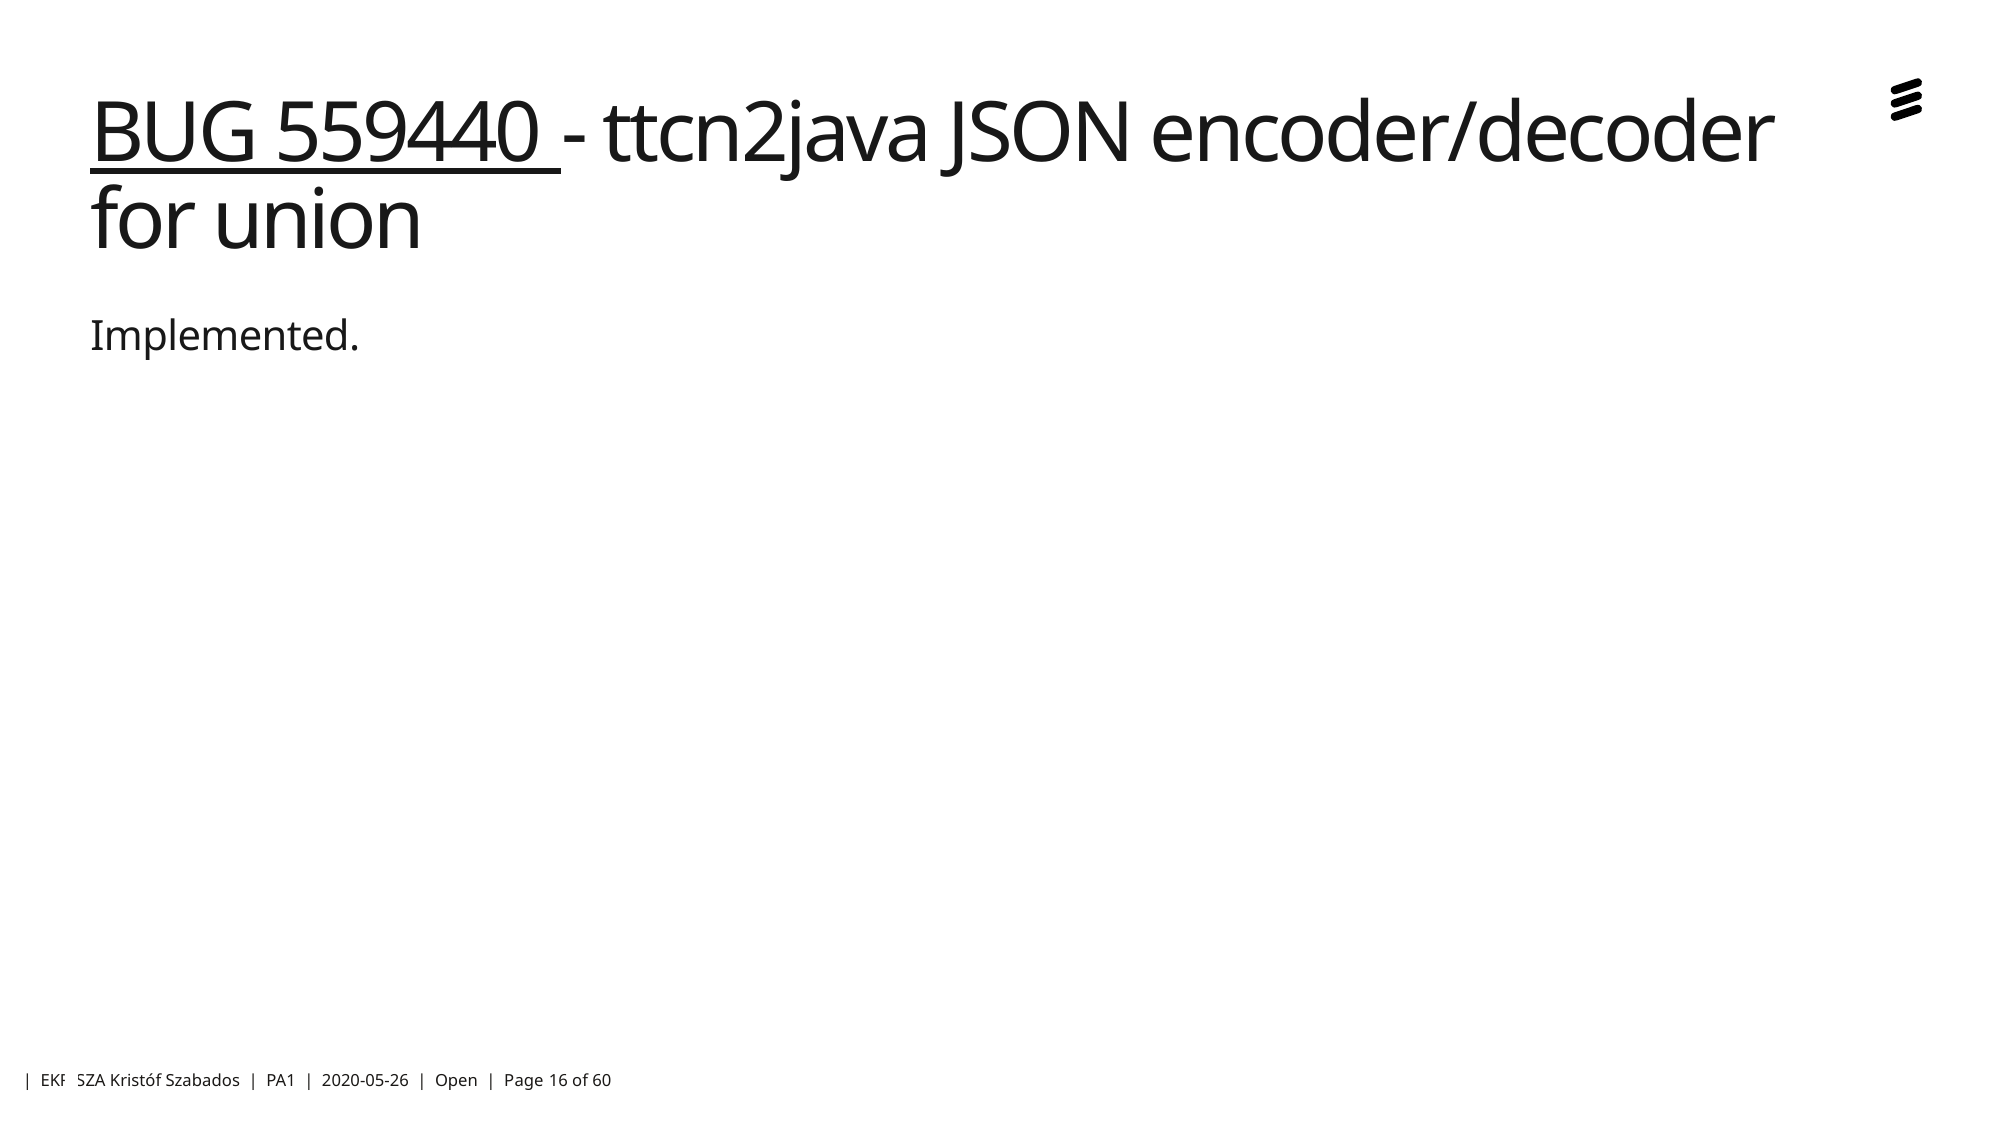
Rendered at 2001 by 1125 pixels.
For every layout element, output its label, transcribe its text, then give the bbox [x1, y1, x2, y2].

list Implemented. [78, 302, 1922, 1024]
title BUG 559440 - ttcn2java JSON encoder/decoder for union [78, 77, 1805, 256]
